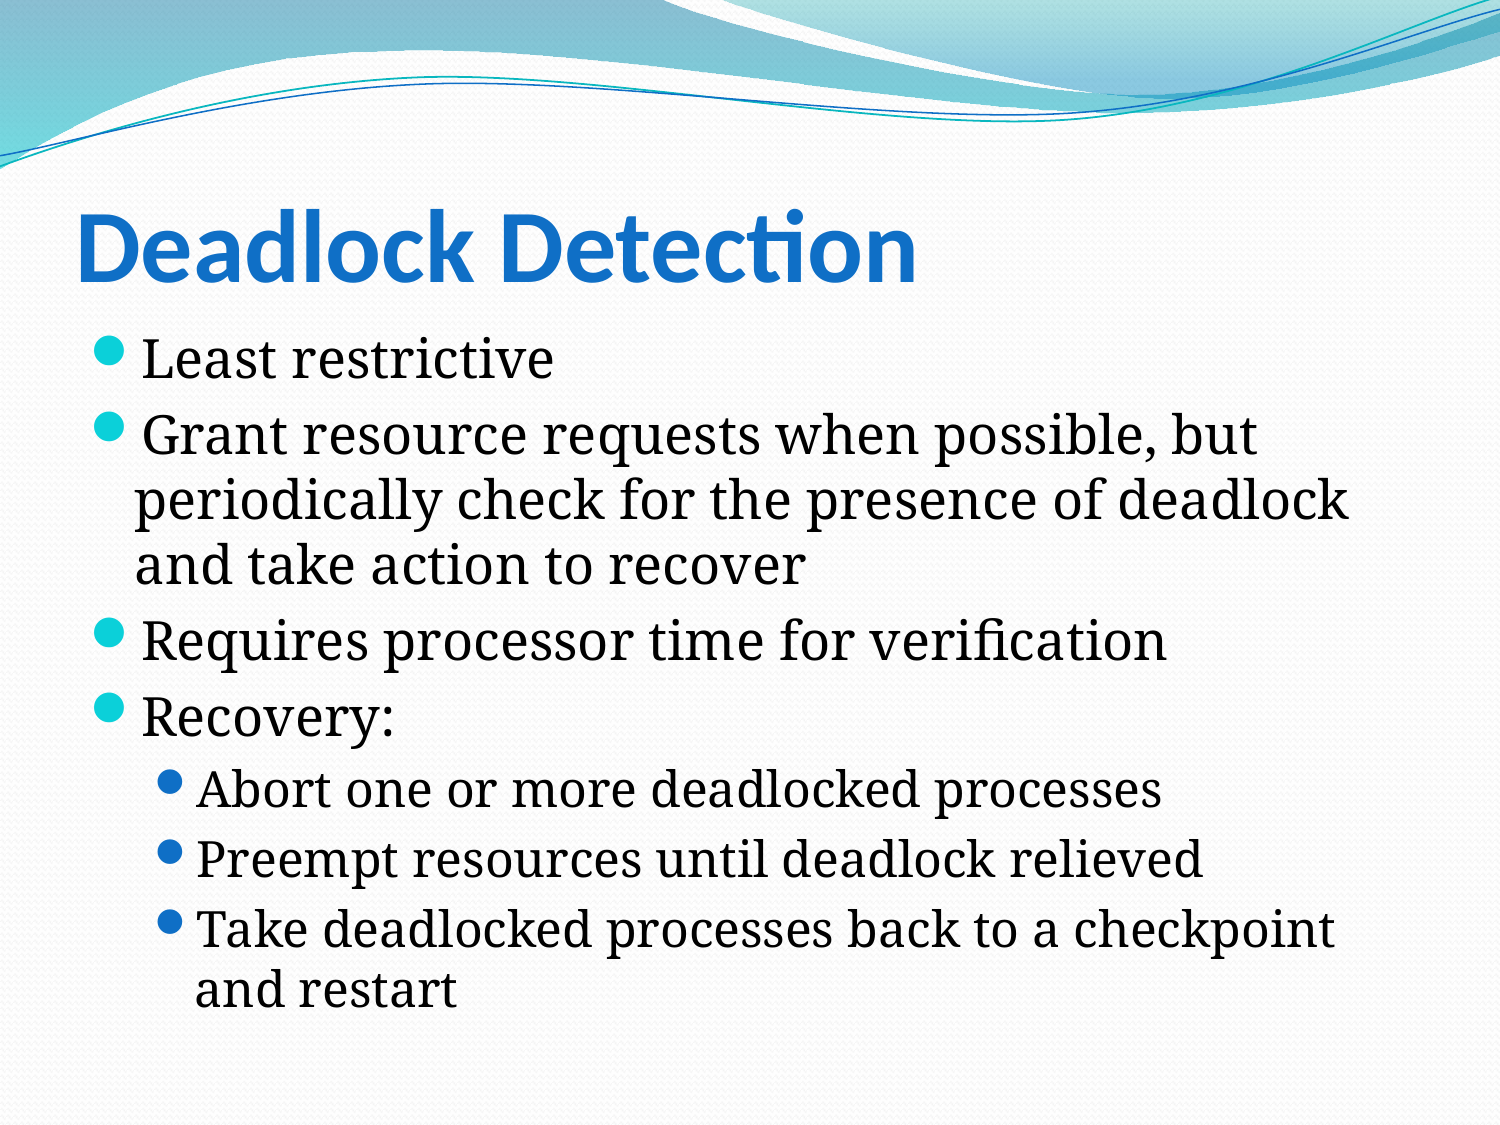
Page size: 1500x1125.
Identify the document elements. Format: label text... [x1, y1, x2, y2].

list Least restrictive Grant resource requests when possible, but periodically check for the presence of deadlock and take action to recover Requires processor time for verification Recovery: Abort one or more deadlocked processes Preempt resources until deadlock relieved Take deadlocked processes back to a checkpoint and restart [75, 317, 1425, 1038]
title Deadlock Detection [75, 115, 1425, 303]
